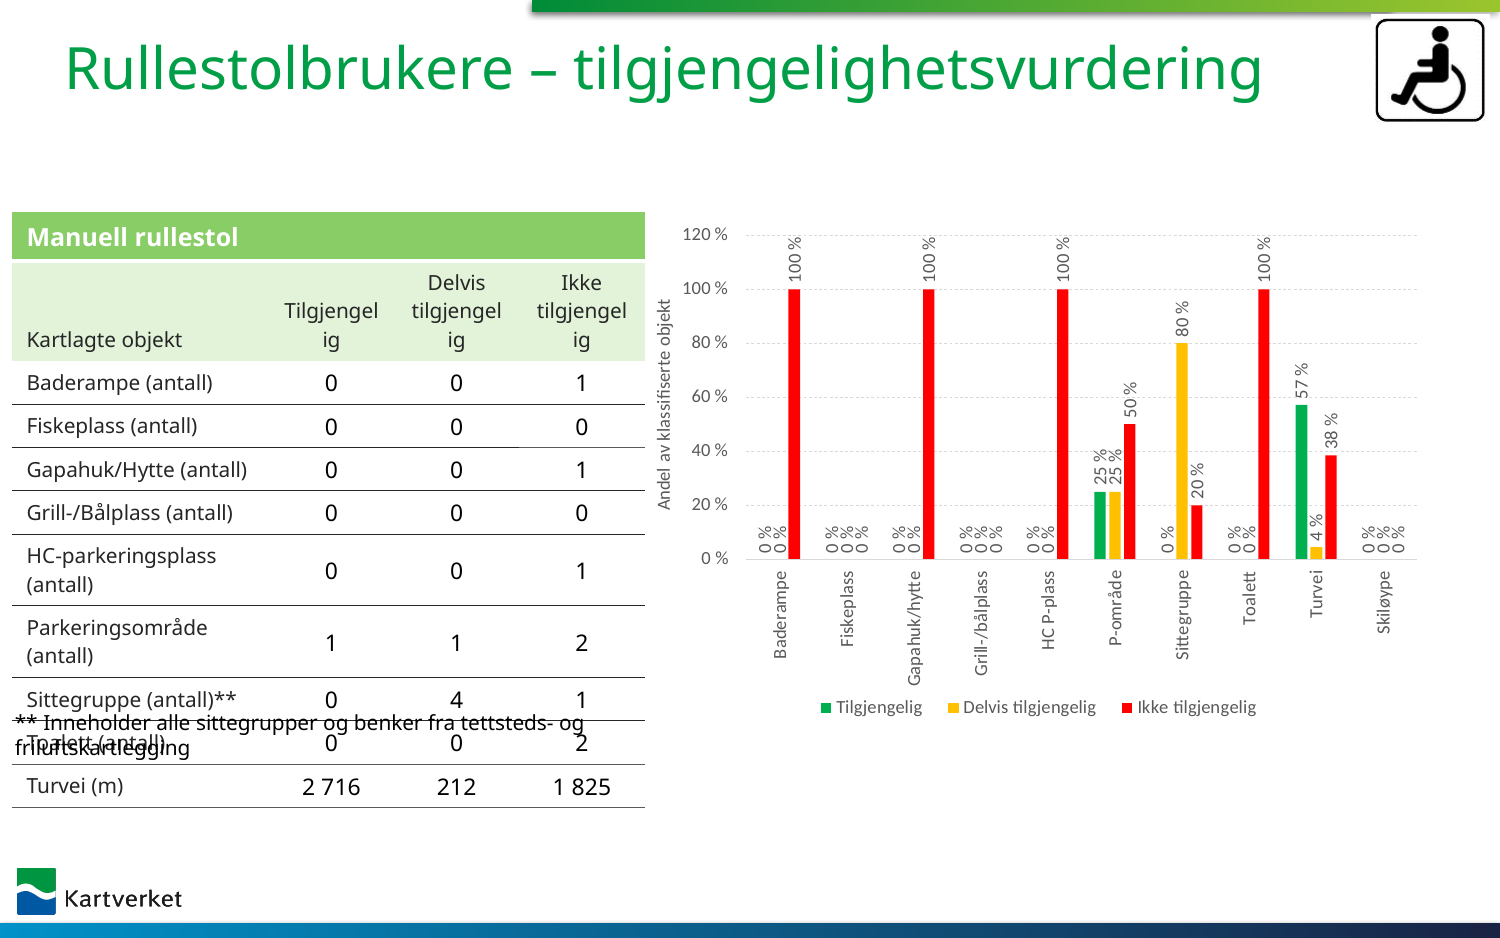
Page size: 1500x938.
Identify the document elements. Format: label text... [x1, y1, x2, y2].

text_box Rullestolbrukere – tilgjengelighetsvurdering [49, 12, 1372, 109]
table_cell 212 [394, 768, 519, 807]
table_cell Delvis tilgjengelig [394, 263, 519, 361]
table_cell Turvei (m) [12, 768, 269, 807]
table_cell Parkeringsområde (antall) [12, 606, 269, 677]
table_cell 0 [519, 405, 638, 447]
table_cell HC-parkeringsplass (antall) [12, 535, 269, 605]
table_header Manuell rullestol [12, 212, 645, 259]
table_cell 1 [519, 361, 638, 404]
table_cell 4 [394, 678, 519, 702]
table_cell 0 [269, 448, 394, 490]
table_cell 0 [269, 535, 394, 605]
table_cell 1 [269, 606, 394, 677]
table_cell 0 [269, 491, 394, 534]
table_cell 0 [394, 535, 519, 605]
table_cell Ikke tilgjengelig [519, 263, 638, 361]
table_cell 0 [394, 361, 519, 404]
text_box ** Inneholder alle sittegrupper og benker fra tettsteds- og friluftskartlegging [0, 702, 745, 768]
table_cell Kartlagte objekt [12, 263, 269, 361]
table_cell Tilgjengelig [269, 263, 394, 361]
picture [1371, 13, 1491, 127]
table_cell 0 [269, 361, 394, 404]
table_cell Gapahuk/Hytte (antall) [12, 448, 269, 490]
table_cell Grill-/Bålplass (antall) [12, 491, 269, 534]
table_cell 0 [394, 405, 519, 447]
table_cell Baderampe (antall) [12, 361, 269, 404]
table_cell 1 [519, 678, 638, 702]
table_cell 0 [394, 448, 519, 490]
table_cell Fiskeplass (antall) [12, 405, 269, 447]
table_cell 0 [519, 491, 638, 534]
picture [643, 218, 1427, 728]
table_cell 2 716 [269, 768, 394, 807]
table_cell 2 [519, 606, 638, 677]
table_cell 1 [519, 535, 638, 605]
table_cell 1 [519, 448, 638, 490]
table_cell 0 [394, 491, 519, 534]
table_cell Sittegruppe (antall)** [12, 678, 269, 702]
table_cell 0 [269, 678, 394, 702]
table_cell 1 [394, 606, 519, 677]
table_cell 0 [269, 405, 394, 447]
table_cell 1 825 [519, 768, 645, 807]
